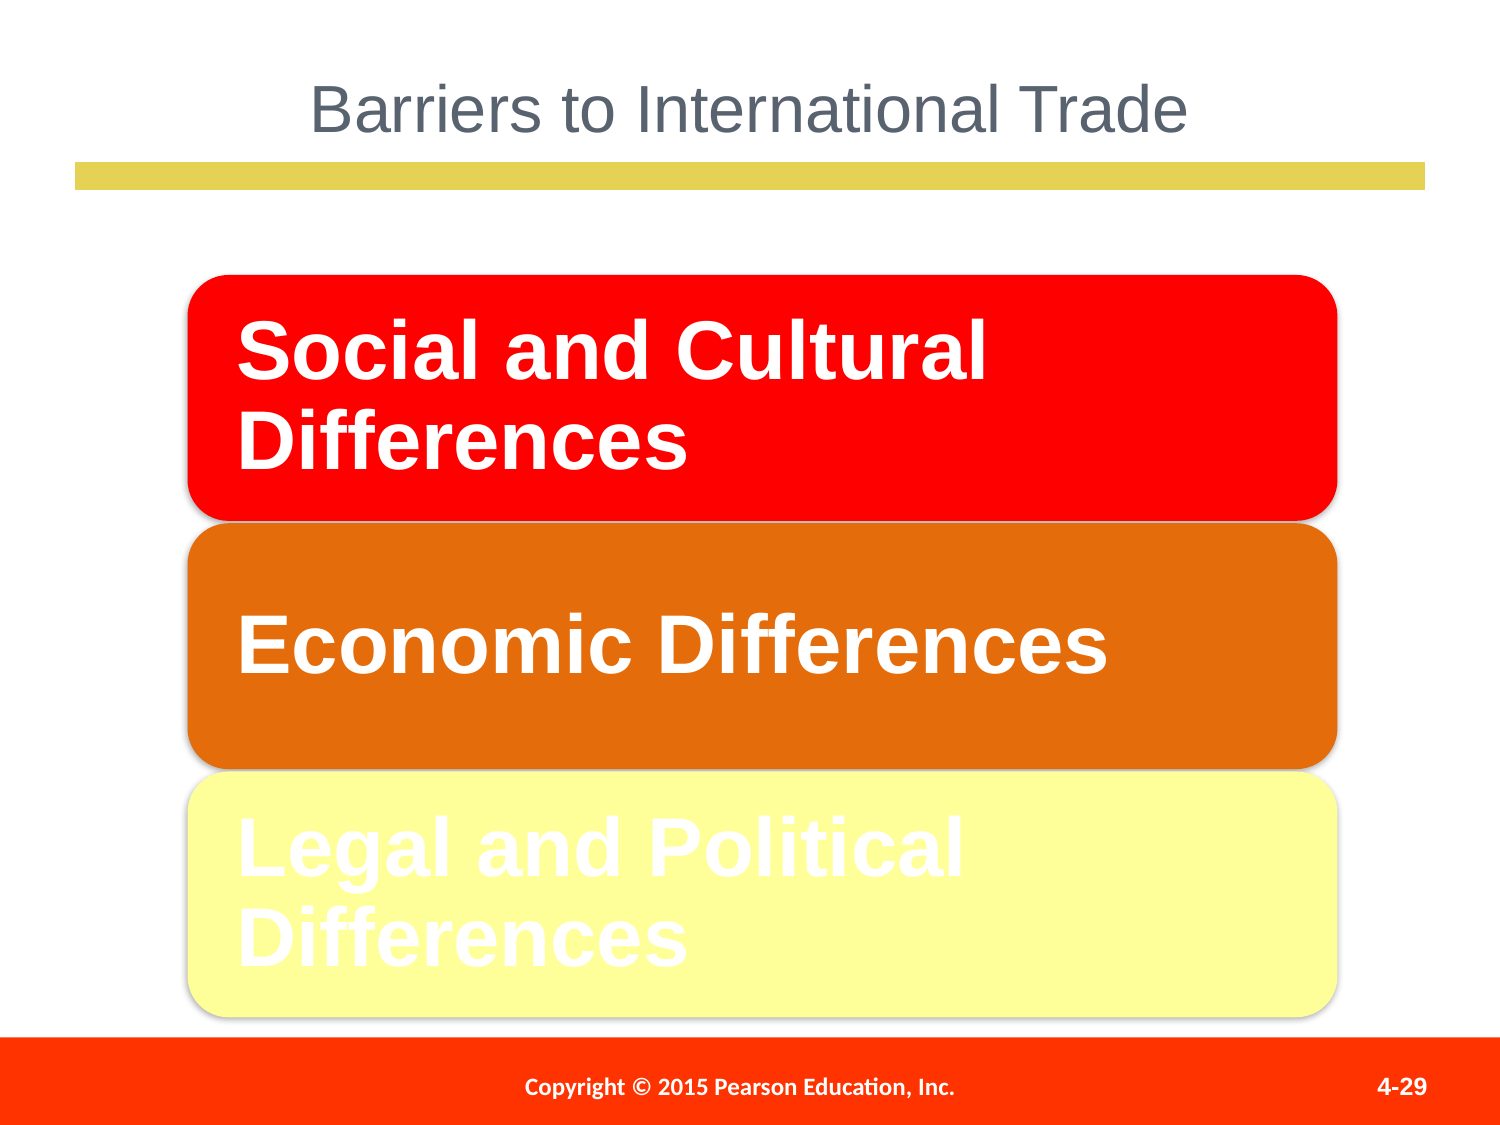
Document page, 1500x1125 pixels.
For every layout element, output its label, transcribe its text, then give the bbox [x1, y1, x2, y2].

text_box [187, 274, 1338, 1018]
title Barriers to International Trade [74, 12, 1426, 201]
